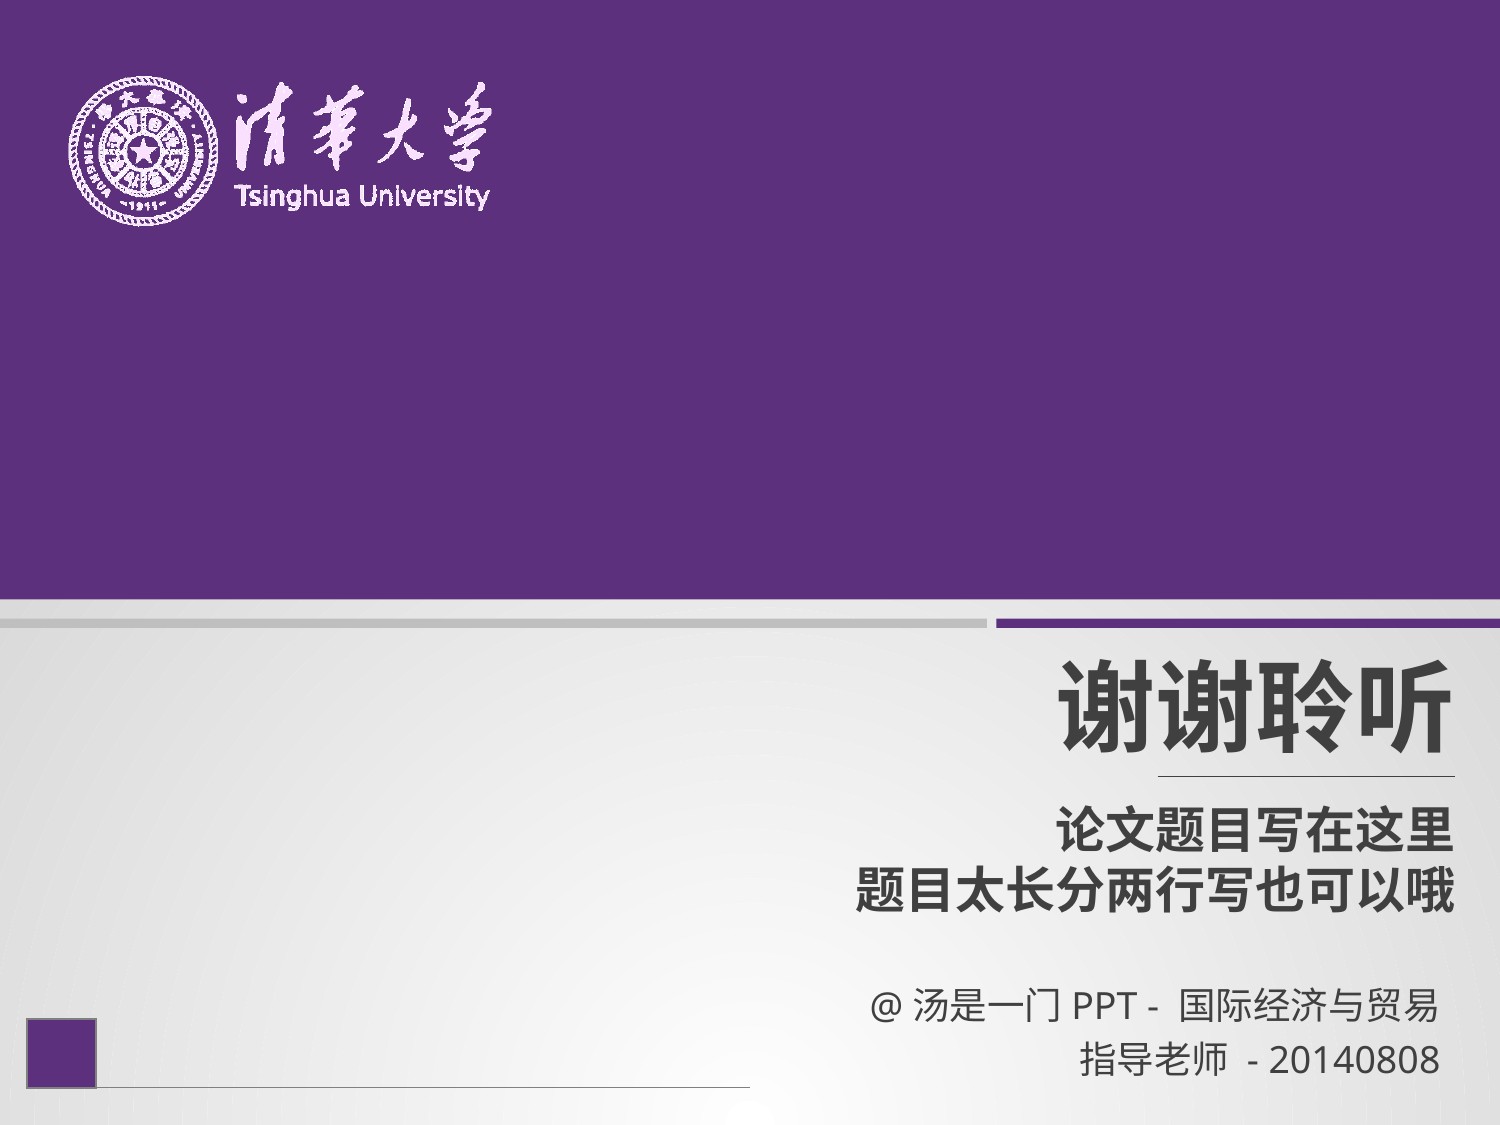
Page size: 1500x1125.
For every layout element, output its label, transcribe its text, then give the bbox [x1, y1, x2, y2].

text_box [0, 618, 1500, 628]
text_box 谢谢聆听 [1040, 636, 1471, 772]
text_box [0, 0, 1500, 600]
text_box [26, 1018, 97, 1087]
text_box @汤是一门PPT - 国际经济与贸易 指导老师 - 20140808 [186, 965, 1456, 1089]
picture [22, 43, 538, 262]
text_box 论文题目写在这里 题目太长分两行写也可以哦 [840, 791, 1470, 926]
